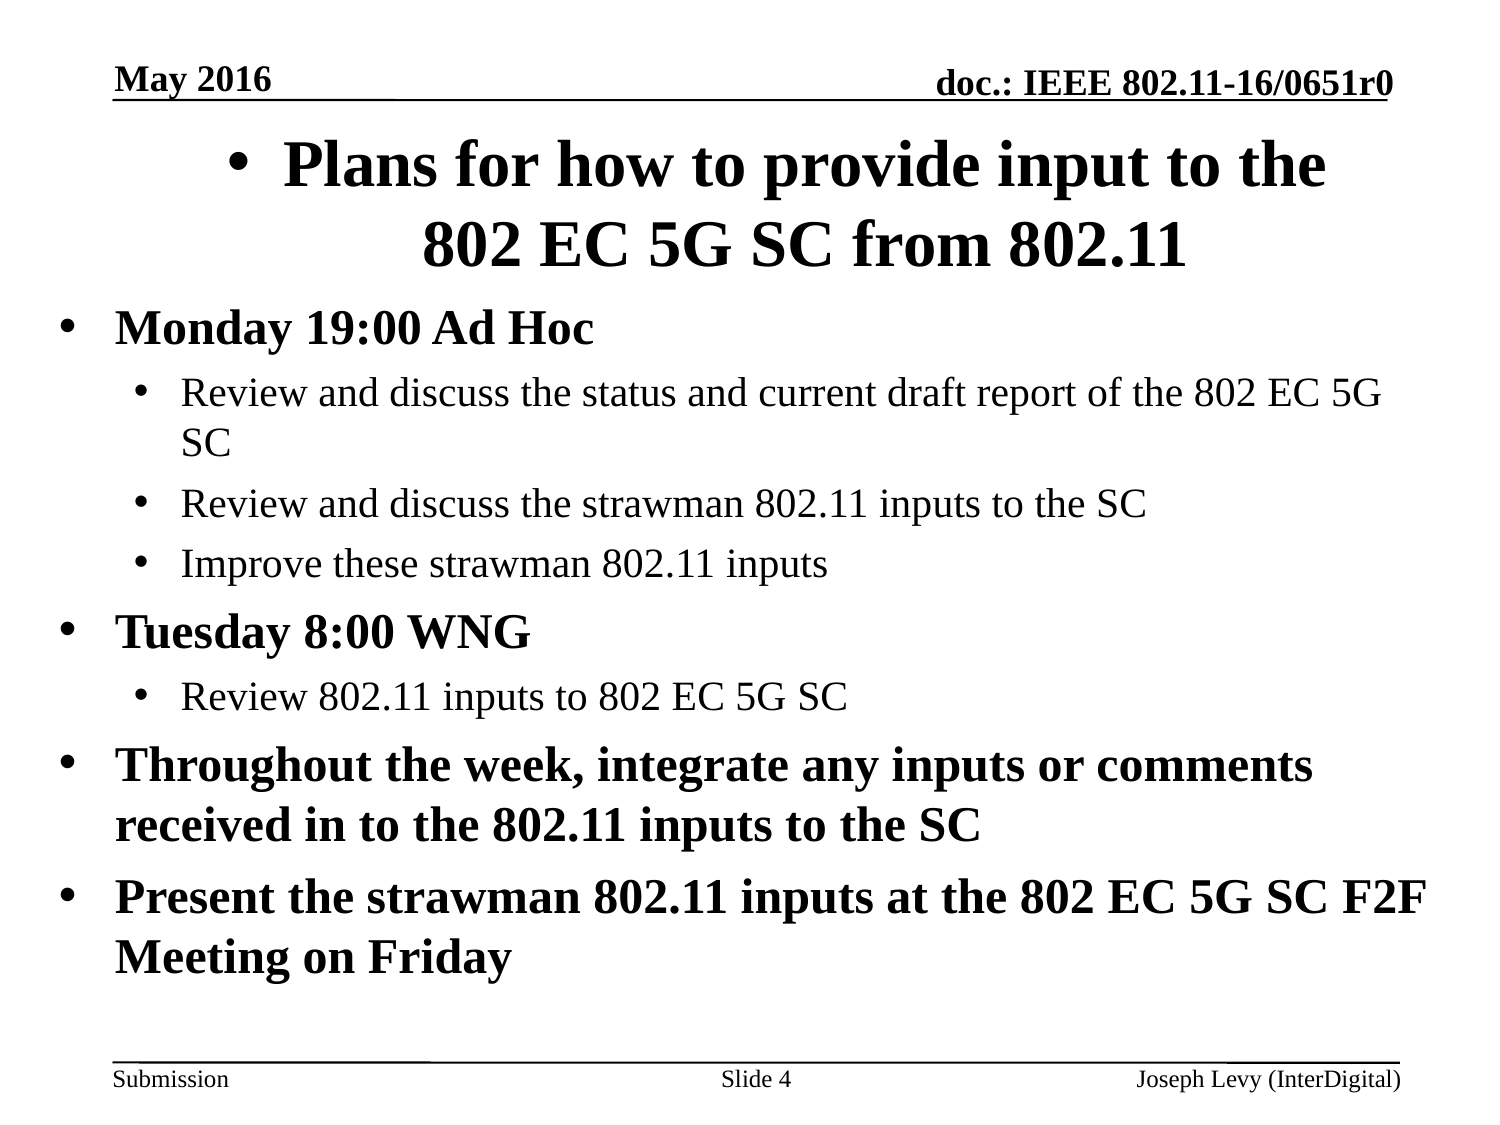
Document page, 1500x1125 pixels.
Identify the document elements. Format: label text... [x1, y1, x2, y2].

list Monday 19:00 Ad Hoc Review and discuss the status and current draft report of the 802 EC 5G SC Review and discuss the strawman 802.11 inputs to the SC Improve these strawman 802.11 inputs Tuesday 8:00 WNG Review 802.11 inputs to 802 EC 5G SC Throughout the week, integrate any inputs or comments received in to the 802.11 inputs to the SC Present the strawman 802.11 inputs at the 802 EC 5G SC F2F Meeting on Friday [43, 286, 1457, 963]
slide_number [114, 54, 423, 100]
slide_number Slide 4 [712, 1061, 800, 1123]
footer Joseph Levy (InterDigital) [878, 1061, 1402, 1093]
title Plans for how to provide input to the 802 EC 5G SC from 802.11 [112, 112, 1388, 286]
